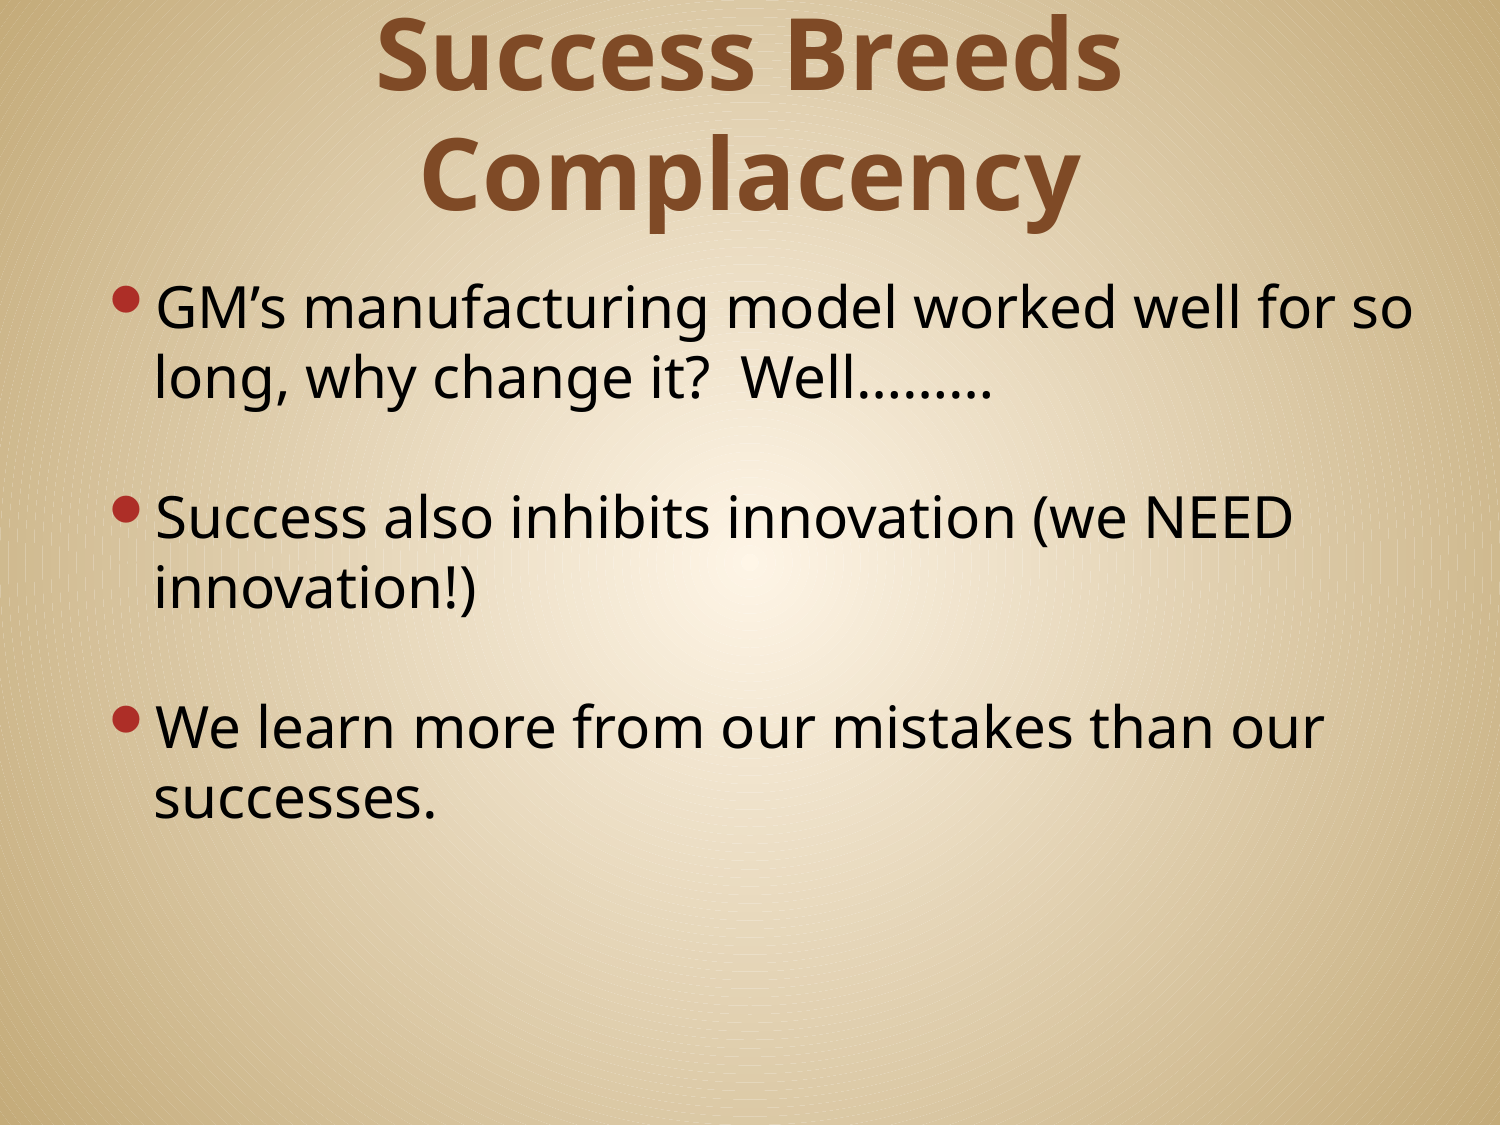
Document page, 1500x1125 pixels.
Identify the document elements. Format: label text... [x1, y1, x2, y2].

list GM’s manufacturing model worked well for so long, why change it? Well……… Success also inhibits innovation (we NEED innovation!) We learn more from our mistakes than our successes. [74, 262, 1426, 1006]
title Success Breeds Complacency [75, 50, 1425, 238]
